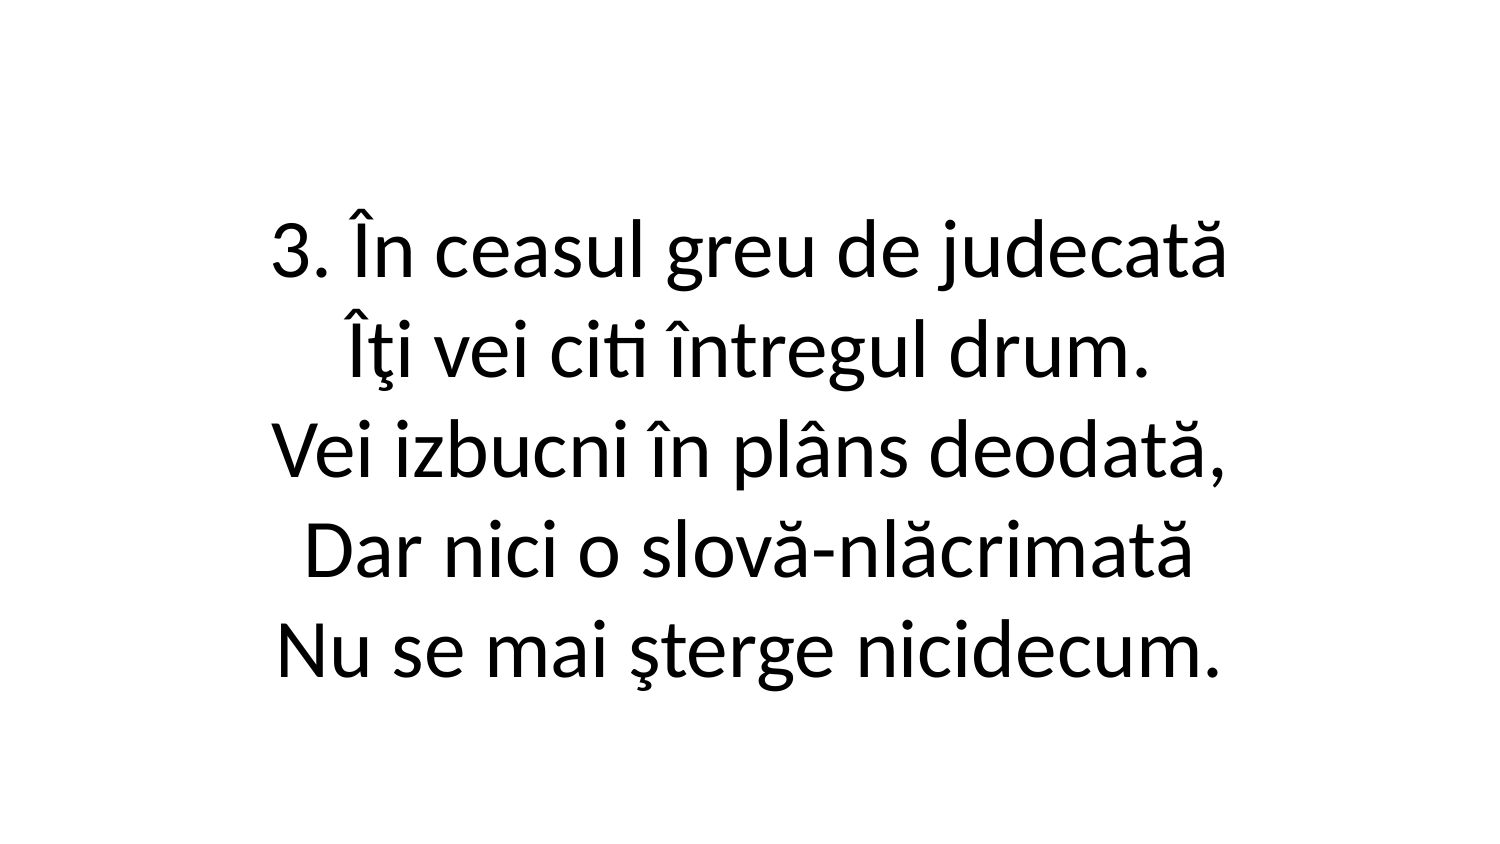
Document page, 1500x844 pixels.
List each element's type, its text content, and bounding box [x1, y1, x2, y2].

text_box 3. În ceasul greu de judecată Îţi vei citi întregul drum. Vei izbucni în plâns deodată, Dar nici o slovă-nlăcrimată Nu se mai şterge nicidecum. [254, 142, 1246, 702]
